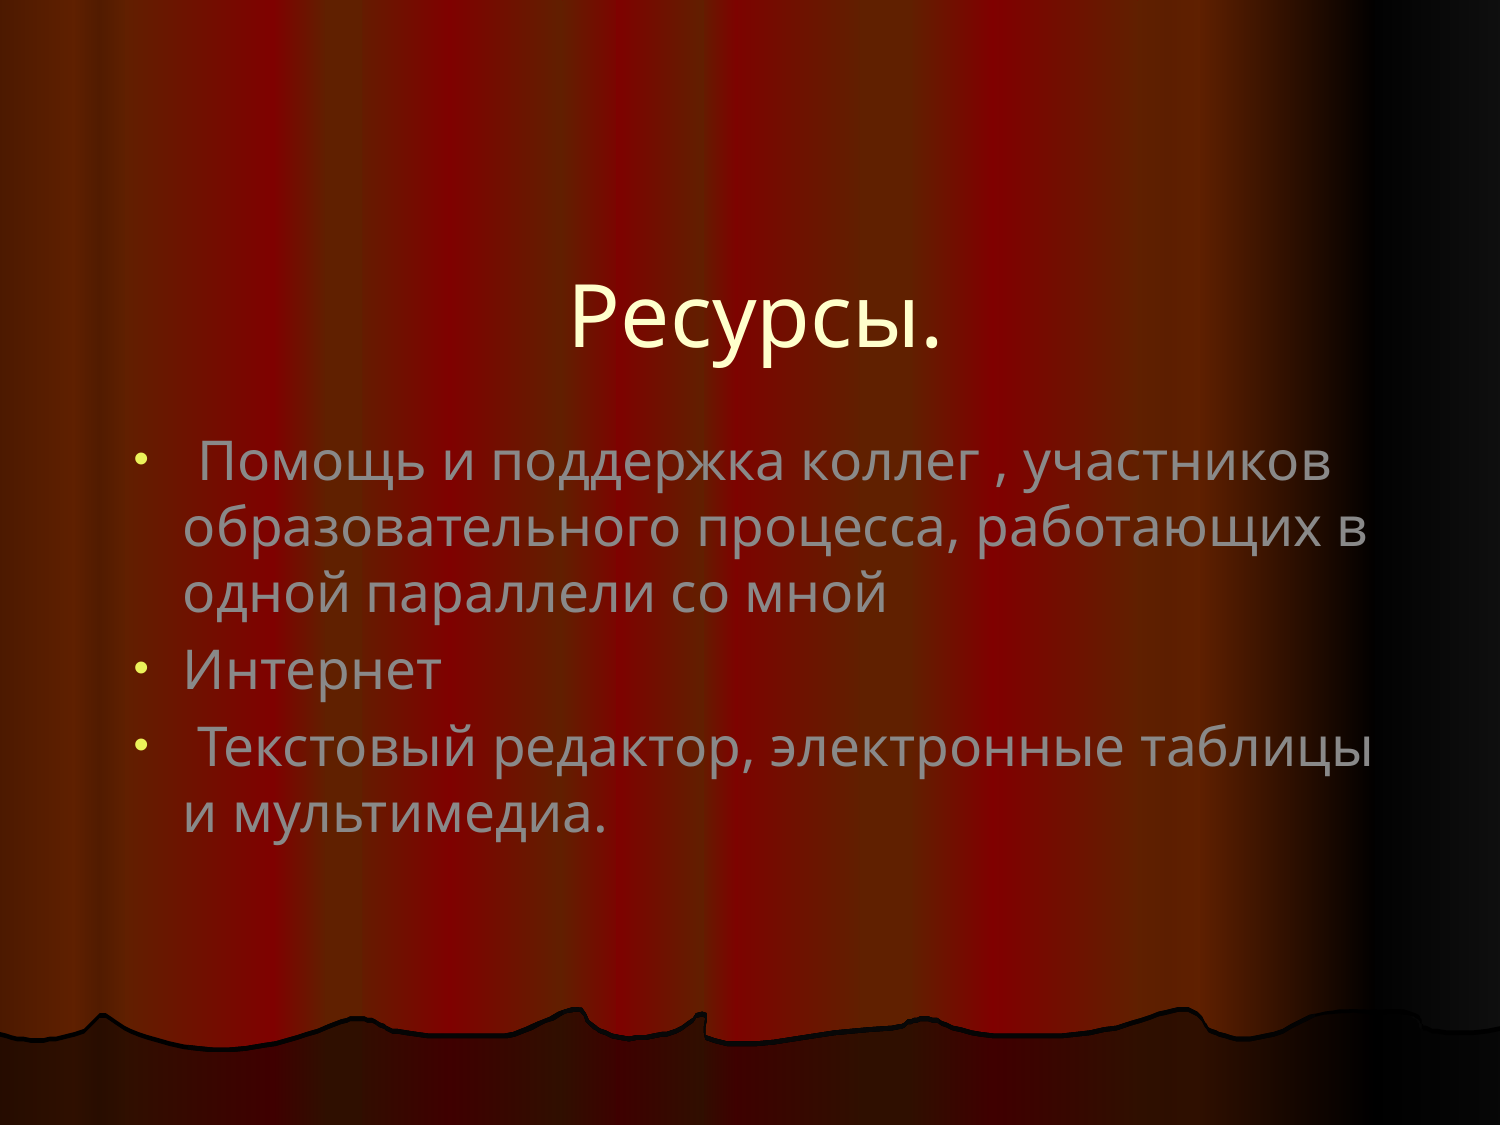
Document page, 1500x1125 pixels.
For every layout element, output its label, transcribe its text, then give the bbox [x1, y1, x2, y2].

title Ресурсы. [118, 155, 1394, 380]
list Помощь и поддержка коллег , участников образовательного процесса, работающих в одной параллели со мной Интернет Текстовый редактор, электронные таблицы и мультимедиа. [118, 417, 1394, 859]
